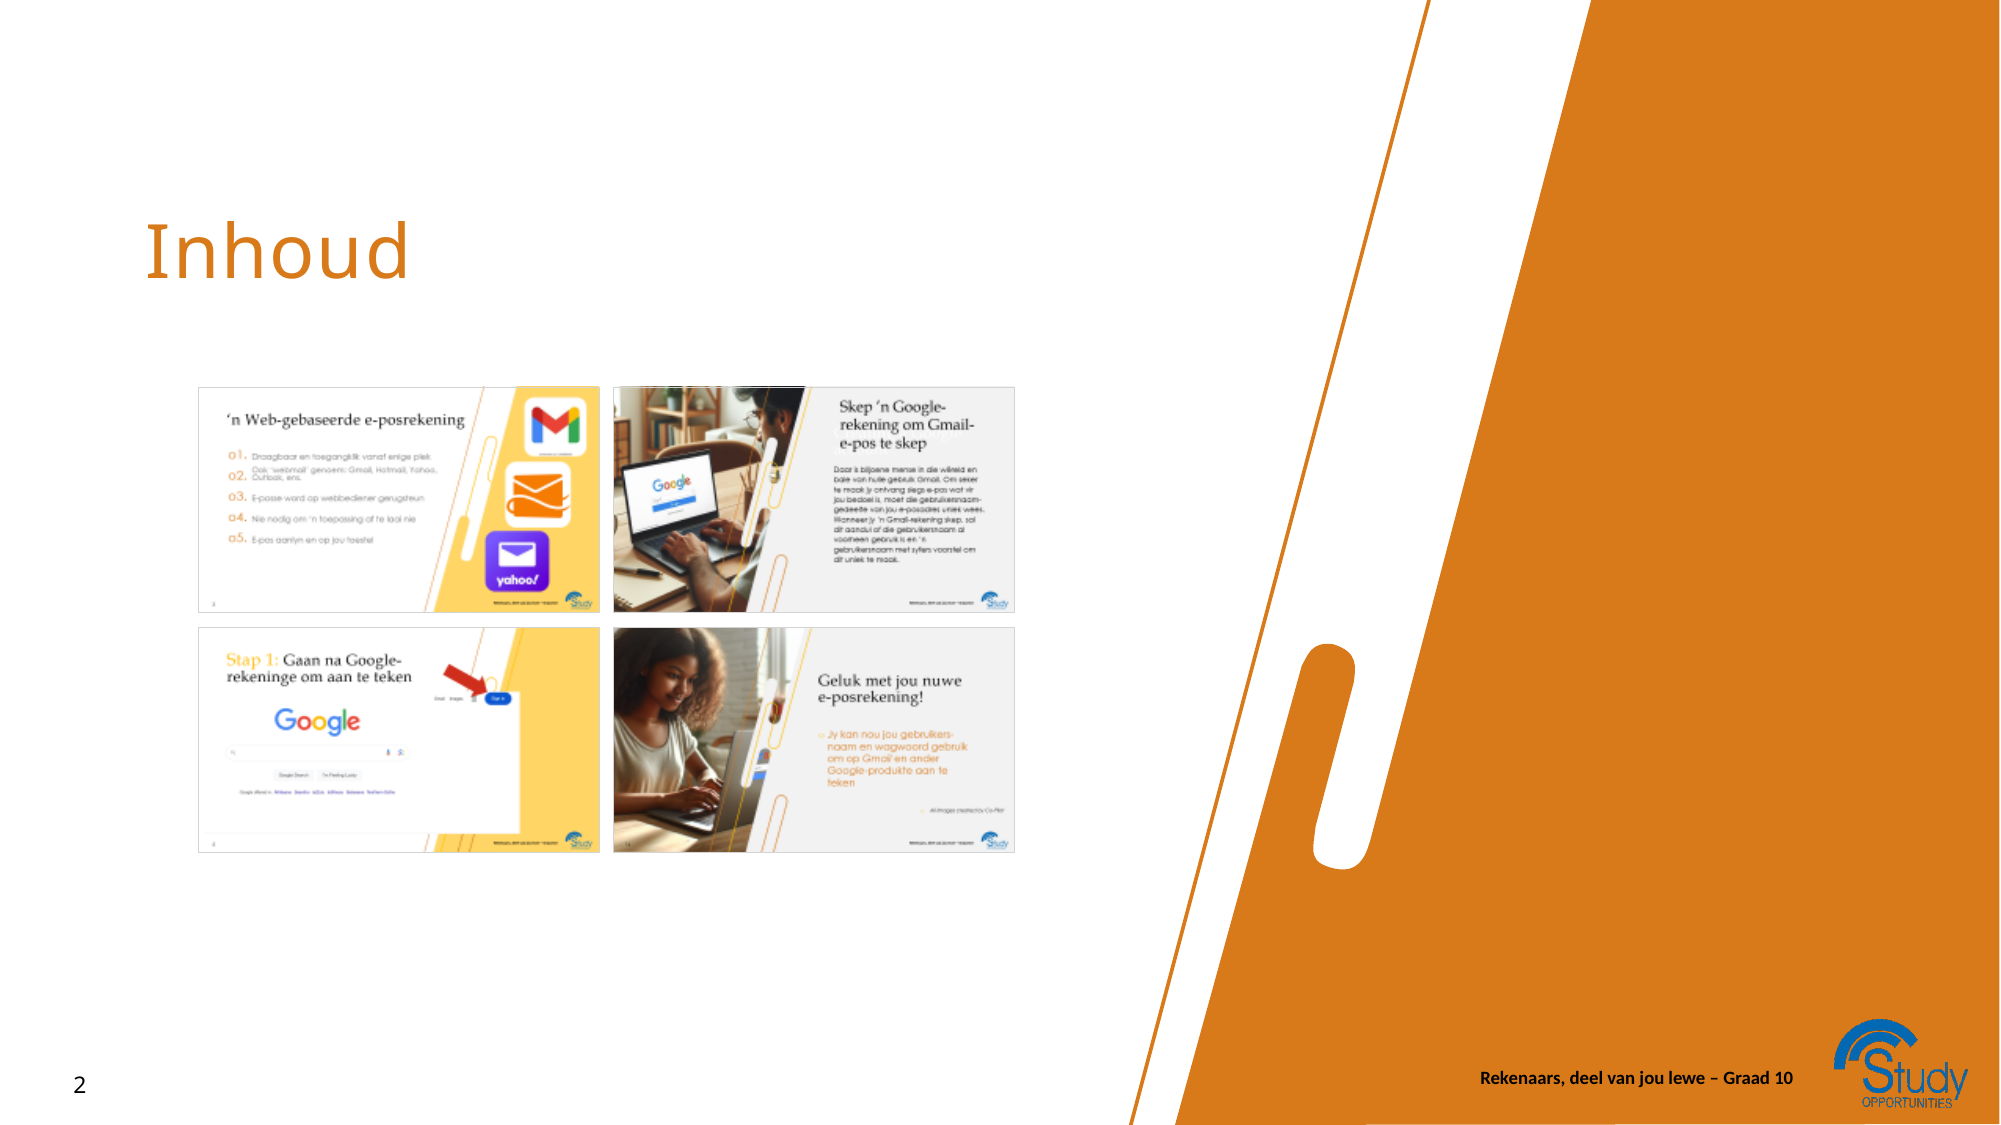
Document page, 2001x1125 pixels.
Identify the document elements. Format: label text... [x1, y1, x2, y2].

title Inhoud [130, 52, 1171, 303]
picture [614, 388, 1014, 612]
picture [614, 628, 1014, 852]
slide_number 2 [0, 1063, 102, 1123]
picture [199, 388, 599, 612]
picture [1174, 0, 2000, 1125]
picture [199, 628, 599, 852]
